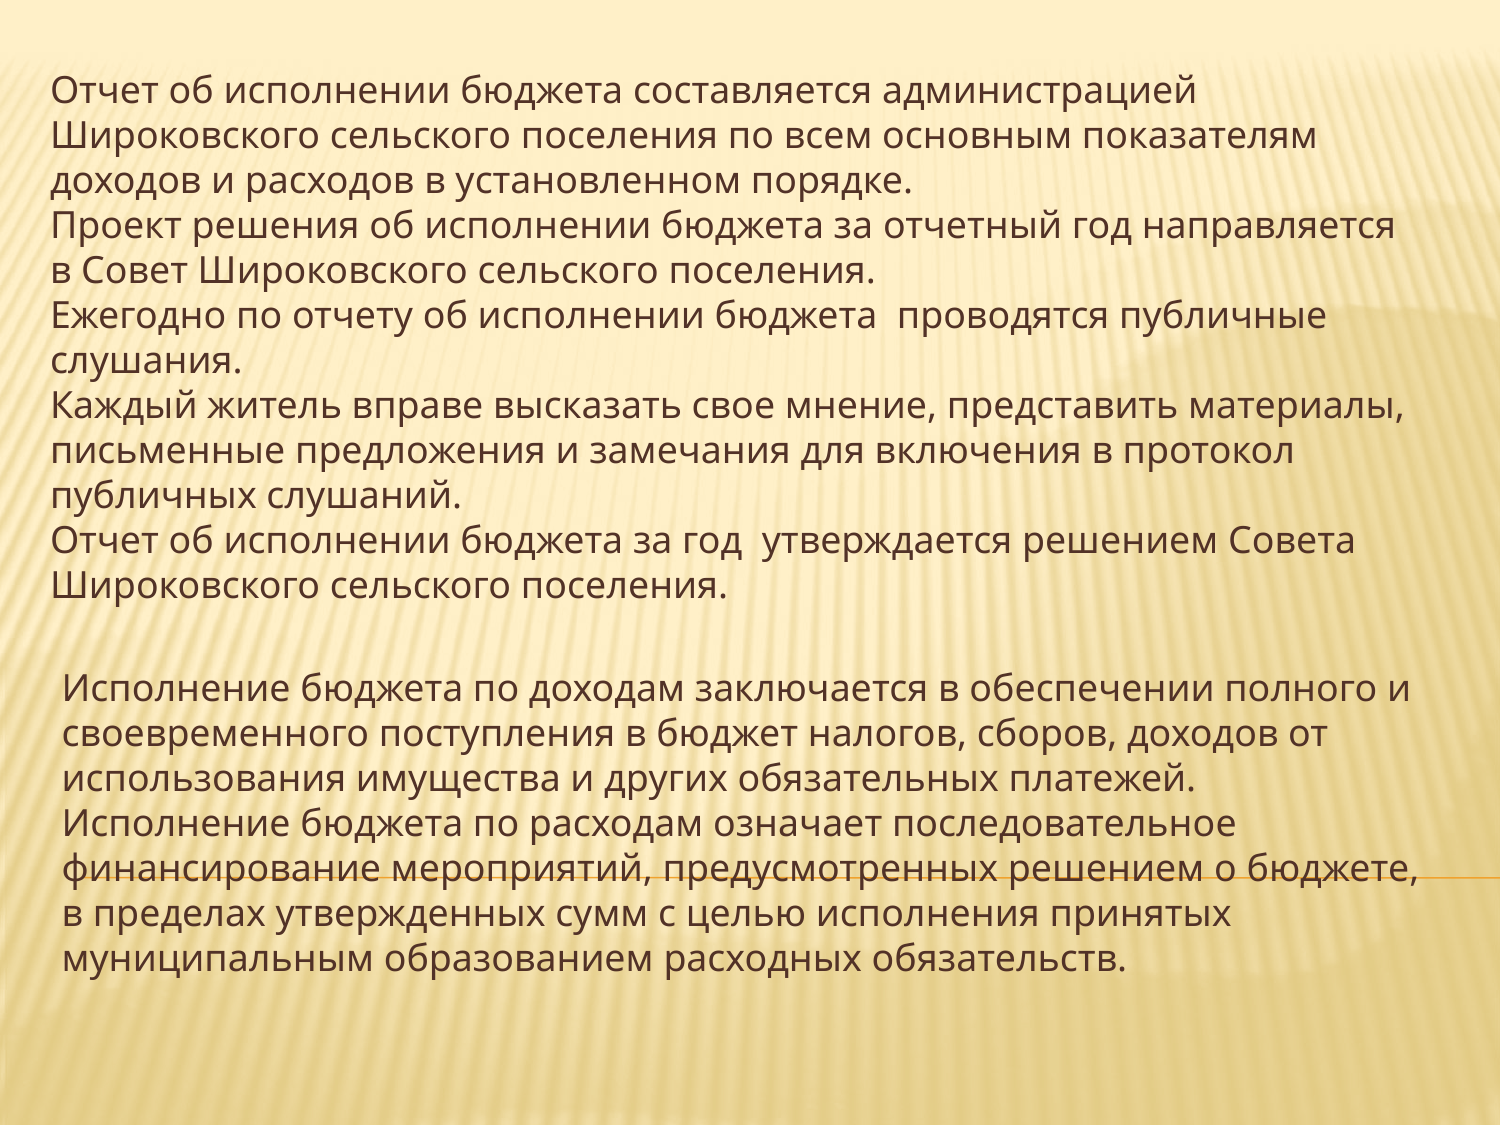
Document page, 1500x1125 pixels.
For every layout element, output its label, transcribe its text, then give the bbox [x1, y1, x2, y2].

text_box Отчет об исполнении бюджета составляется администрацией Широковского сельского поселения по всем основным показателям доходов и расходов в установленном порядке. Проект решения об исполнении бюджета за отчетный год направляется в Совет Широковского сельского поселения. Ежегодно по отчету об исполнении бюджета проводятся публичные слушания. Каждый житель вправе высказать свое мнение, представить материалы, письменные предложения и замечания для включения в протокол публичных слушаний. Отчет об исполнении бюджета за год утверждается решением Совета Широковского сельского поселения. [35, 59, 1442, 614]
text_box Исполнение бюджета по доходам заключается в обеспечении полного и своевременного поступления в бюджет налогов, сборов, доходов от использования имущества и других обязательных платежей. Исполнение бюджета по расходам означает последовательное финансирование мероприятий, предусмотренных решением о бюджете, в пределах утвержденных сумм с целью исполнения принятых муниципальным образованием расходных обязательств. [46, 656, 1454, 986]
